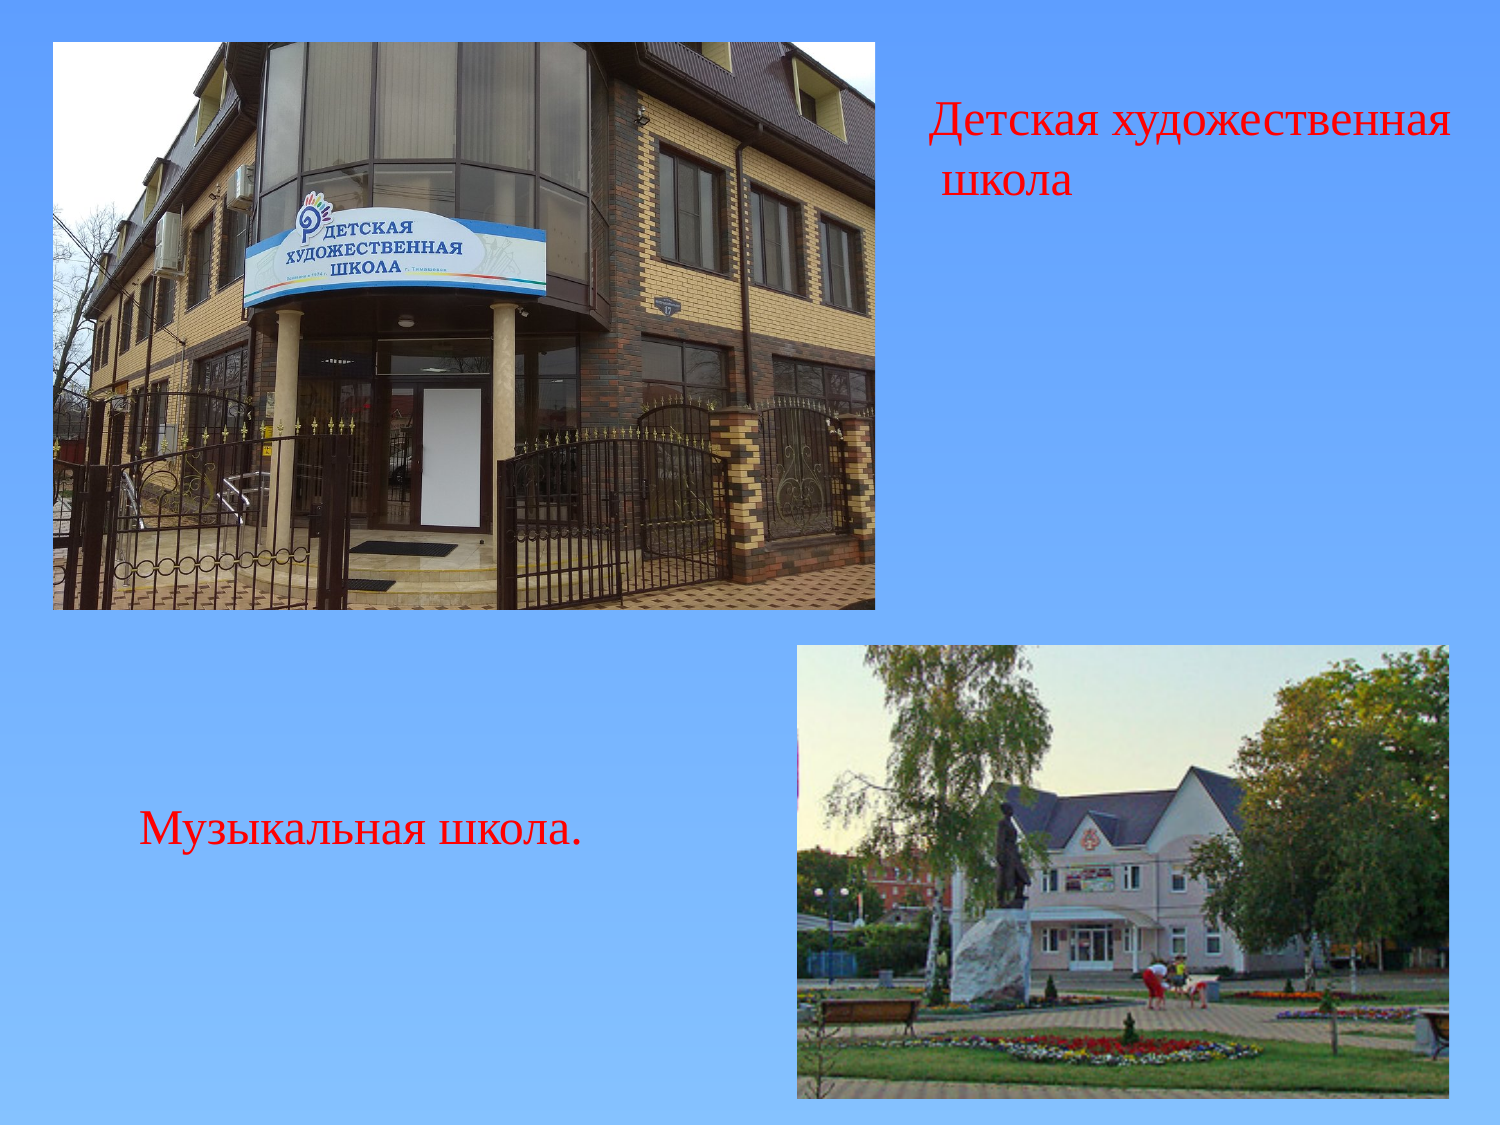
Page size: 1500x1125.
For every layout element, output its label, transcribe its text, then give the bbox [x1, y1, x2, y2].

picture [52, 42, 876, 610]
picture [796, 644, 1450, 1099]
text_box Музыкальная школа. [123, 786, 727, 862]
text_box Детская художественная школа [914, 78, 1467, 213]
